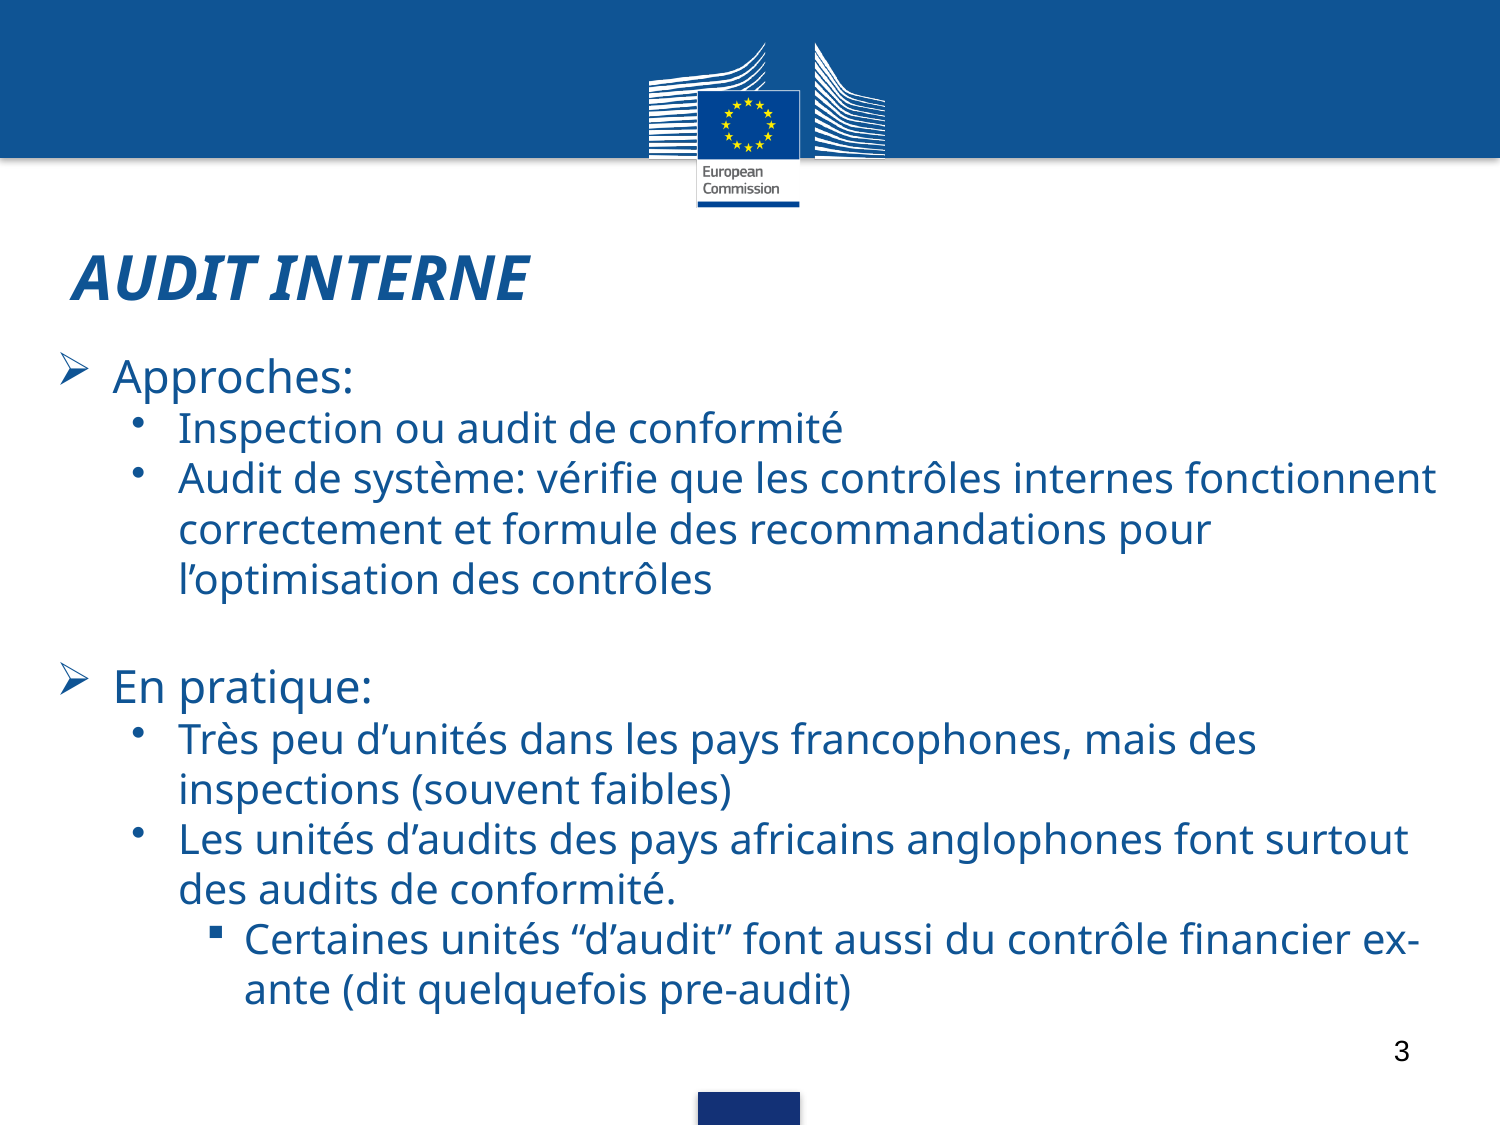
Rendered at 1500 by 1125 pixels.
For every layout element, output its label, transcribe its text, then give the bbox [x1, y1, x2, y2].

title AUDIT INTERNE [0, 210, 1500, 341]
picture [649, 42, 885, 208]
list Approches: Inspection ou audit de conformité Audit de système: vérifie que les contrôles internes fonctionnent correctement et formule des recommandations pour l’optimisation des contrôles En pratique: Très peu d’unités dans les pays francophones, mais des inspections (souvent faibles) Les unités d’audits des pays africains anglophones font surtout des audits de conformité. Certaines unités “d’audit” font aussi du contrôle financier ex-ante (dit quelquefois pre-audit) [40, 341, 1500, 1089]
slide_number 3 [1074, 1024, 1426, 1103]
